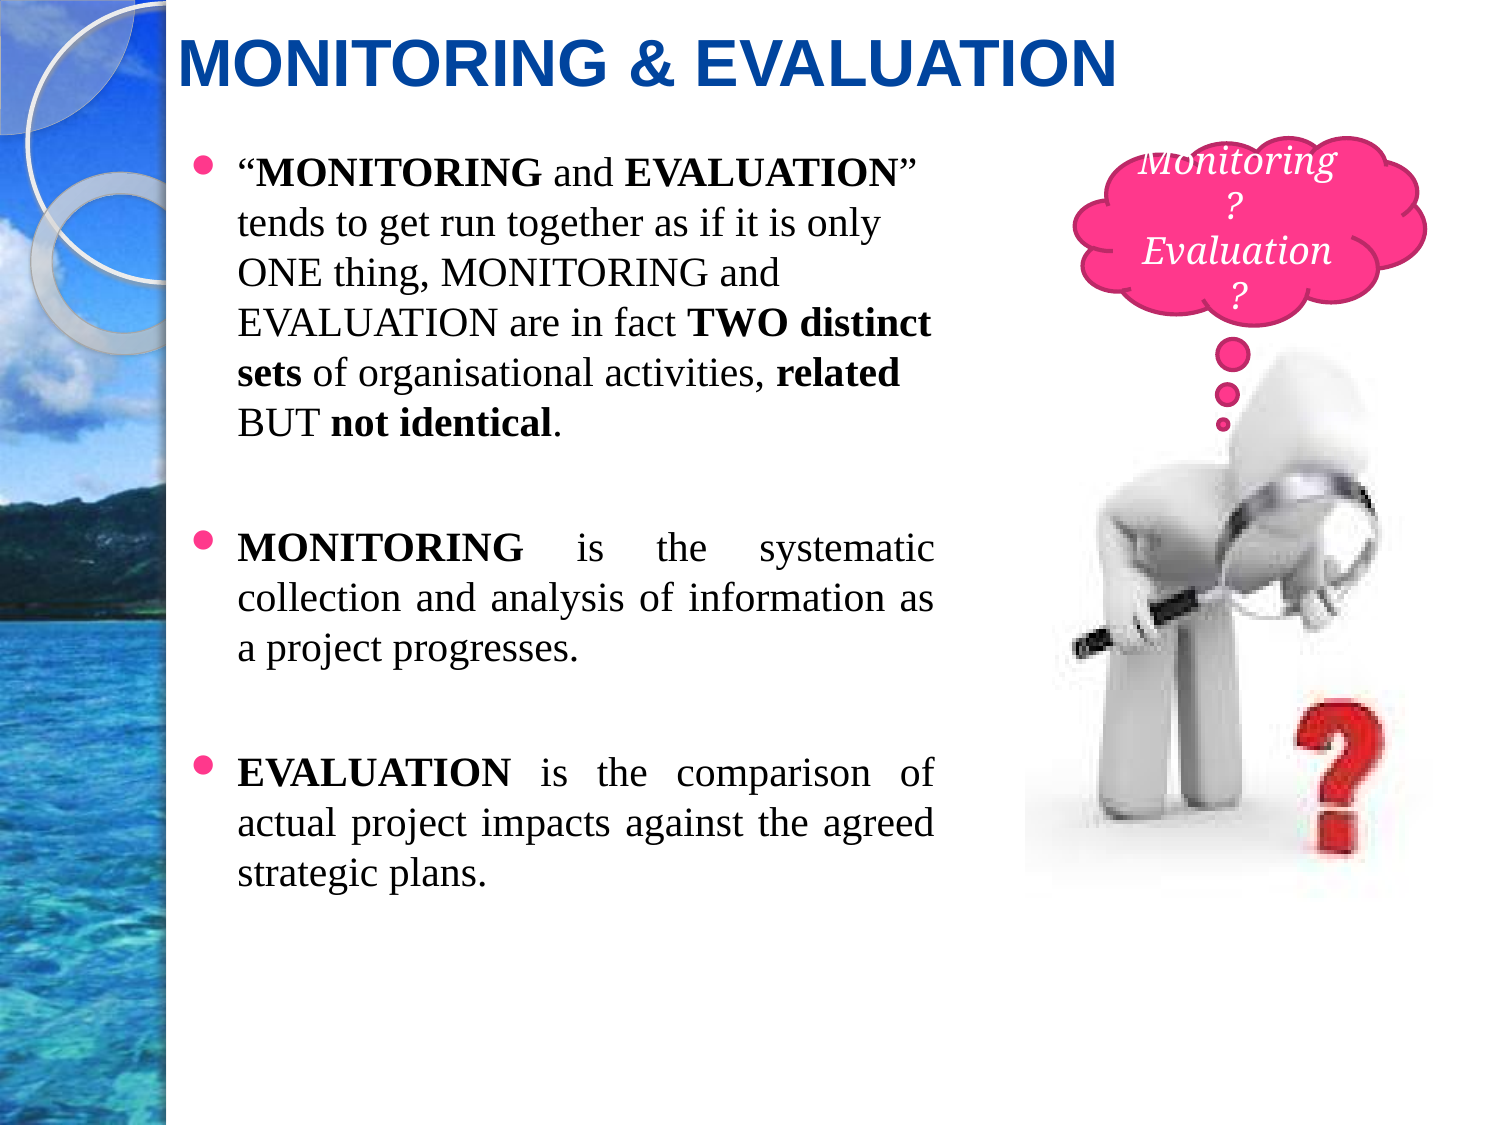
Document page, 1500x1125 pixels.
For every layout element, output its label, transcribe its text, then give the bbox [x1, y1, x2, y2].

picture [32, 13, 160, 207]
list “MONITORING and EVALUATION” tends to get run together as if it is only ONE thing, MONITORING and EVALUATION are in fact TWO distinct sets of organisational activities, related BUT not identical. MONITORING is the systematic collection and analysis of information as a project progresses. EVALUATION is the comparison of actual project impacts against the agreed strategic plans. [162, 137, 950, 1100]
text_box MONITORING & EVALUATION [162, 12, 1500, 225]
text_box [1024, 137, 1451, 951]
picture [0, 134, 166, 1125]
picture [136, 0, 166, 4]
picture [53, 240, 160, 332]
picture [62, 195, 160, 280]
